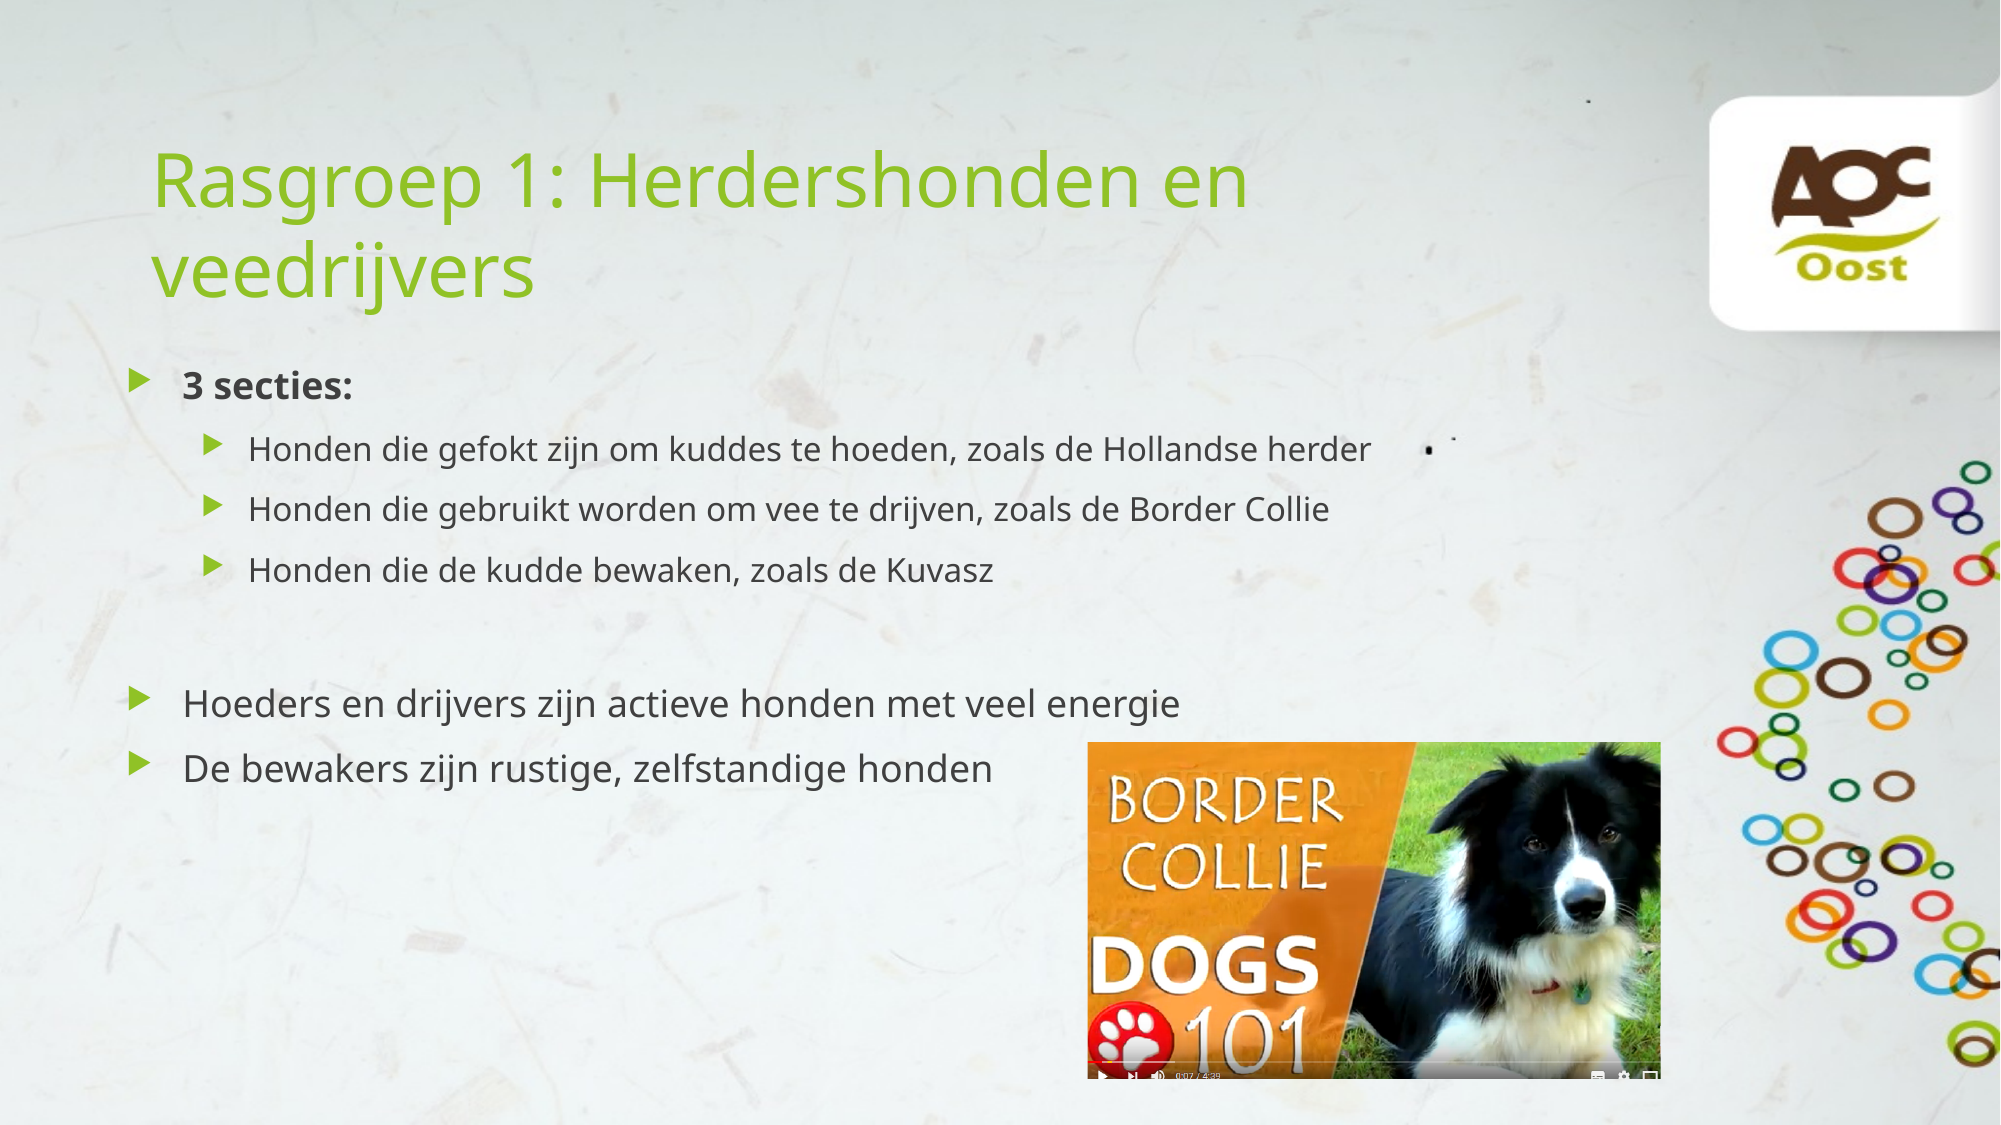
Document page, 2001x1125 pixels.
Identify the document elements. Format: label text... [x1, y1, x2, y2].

picture [0, 0, 2001, 1125]
list 3 secties: Honden die gefokt zijn om kuddes te hoeden, zoals de Hollandse herder Honden die gebruikt worden om vee te drijven, zoals de Border Collie Honden die de kudde bewaken, zoals de Kuvasz Hoeders en drijvers zijn actieve honden met veel energie De bewakers zijn rustige, zelfstandige honden [111, 354, 1522, 992]
text_box Rasgroep 1: Herdershonden en veedrijvers [136, 125, 1547, 342]
